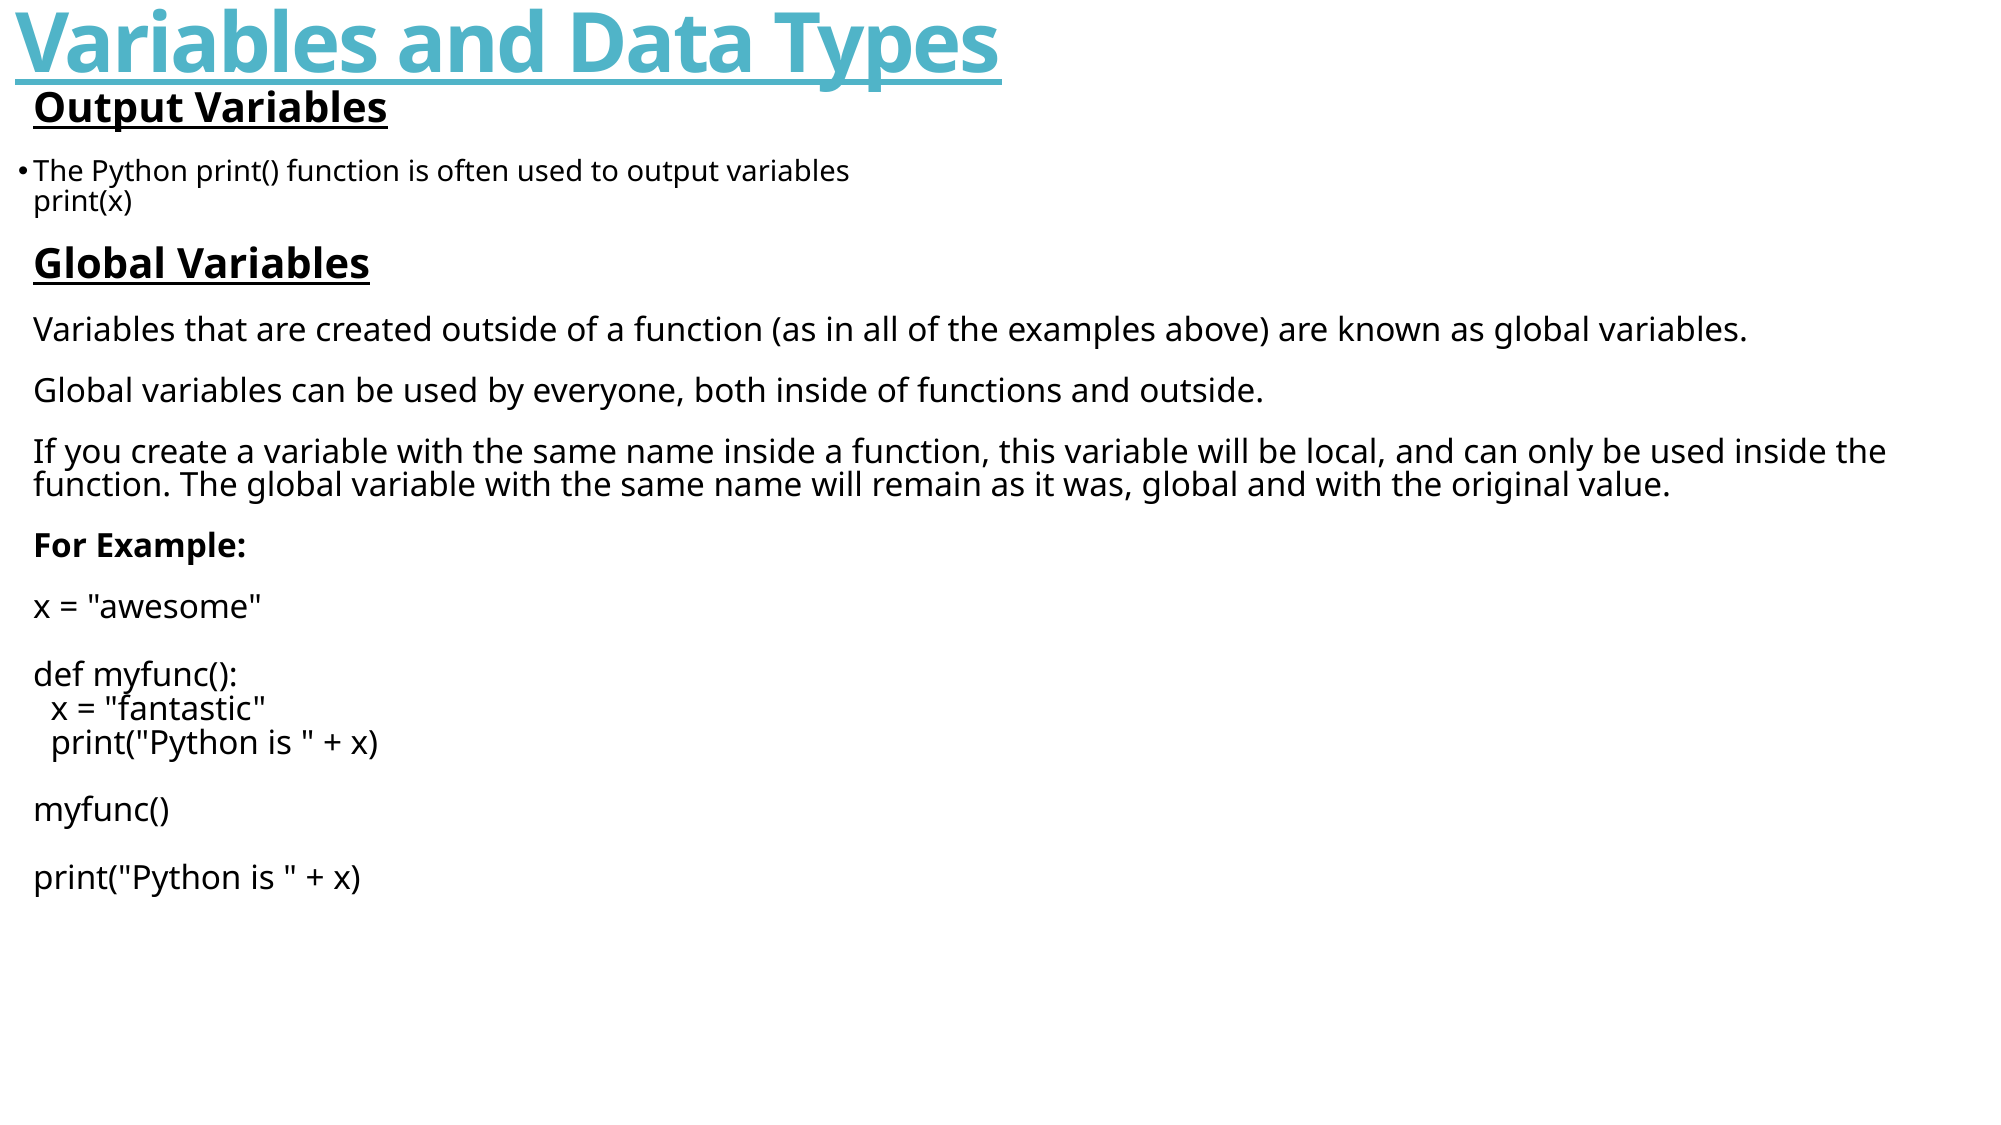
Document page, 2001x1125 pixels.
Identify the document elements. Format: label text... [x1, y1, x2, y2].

list Output Variables The Python print() function is often used to output variables print(x) Global Variables Variables that are created outside of a function (as in all of the examples above) are known as global variables. Global variables can be used by everyone, both inside of functions and outside. If you create a variable with the same name inside a function, this variable will be local, and can only be used inside the function. The global variable with the same name will remain as it was, global and with the original value. For Example: x = "awesome" def myfunc(): x = "fantastic" print("Python is " + x) myfunc() print("Python is " + x) [3, 80, 1984, 1101]
title Variables and Data Types [0, 0, 1768, 95]
